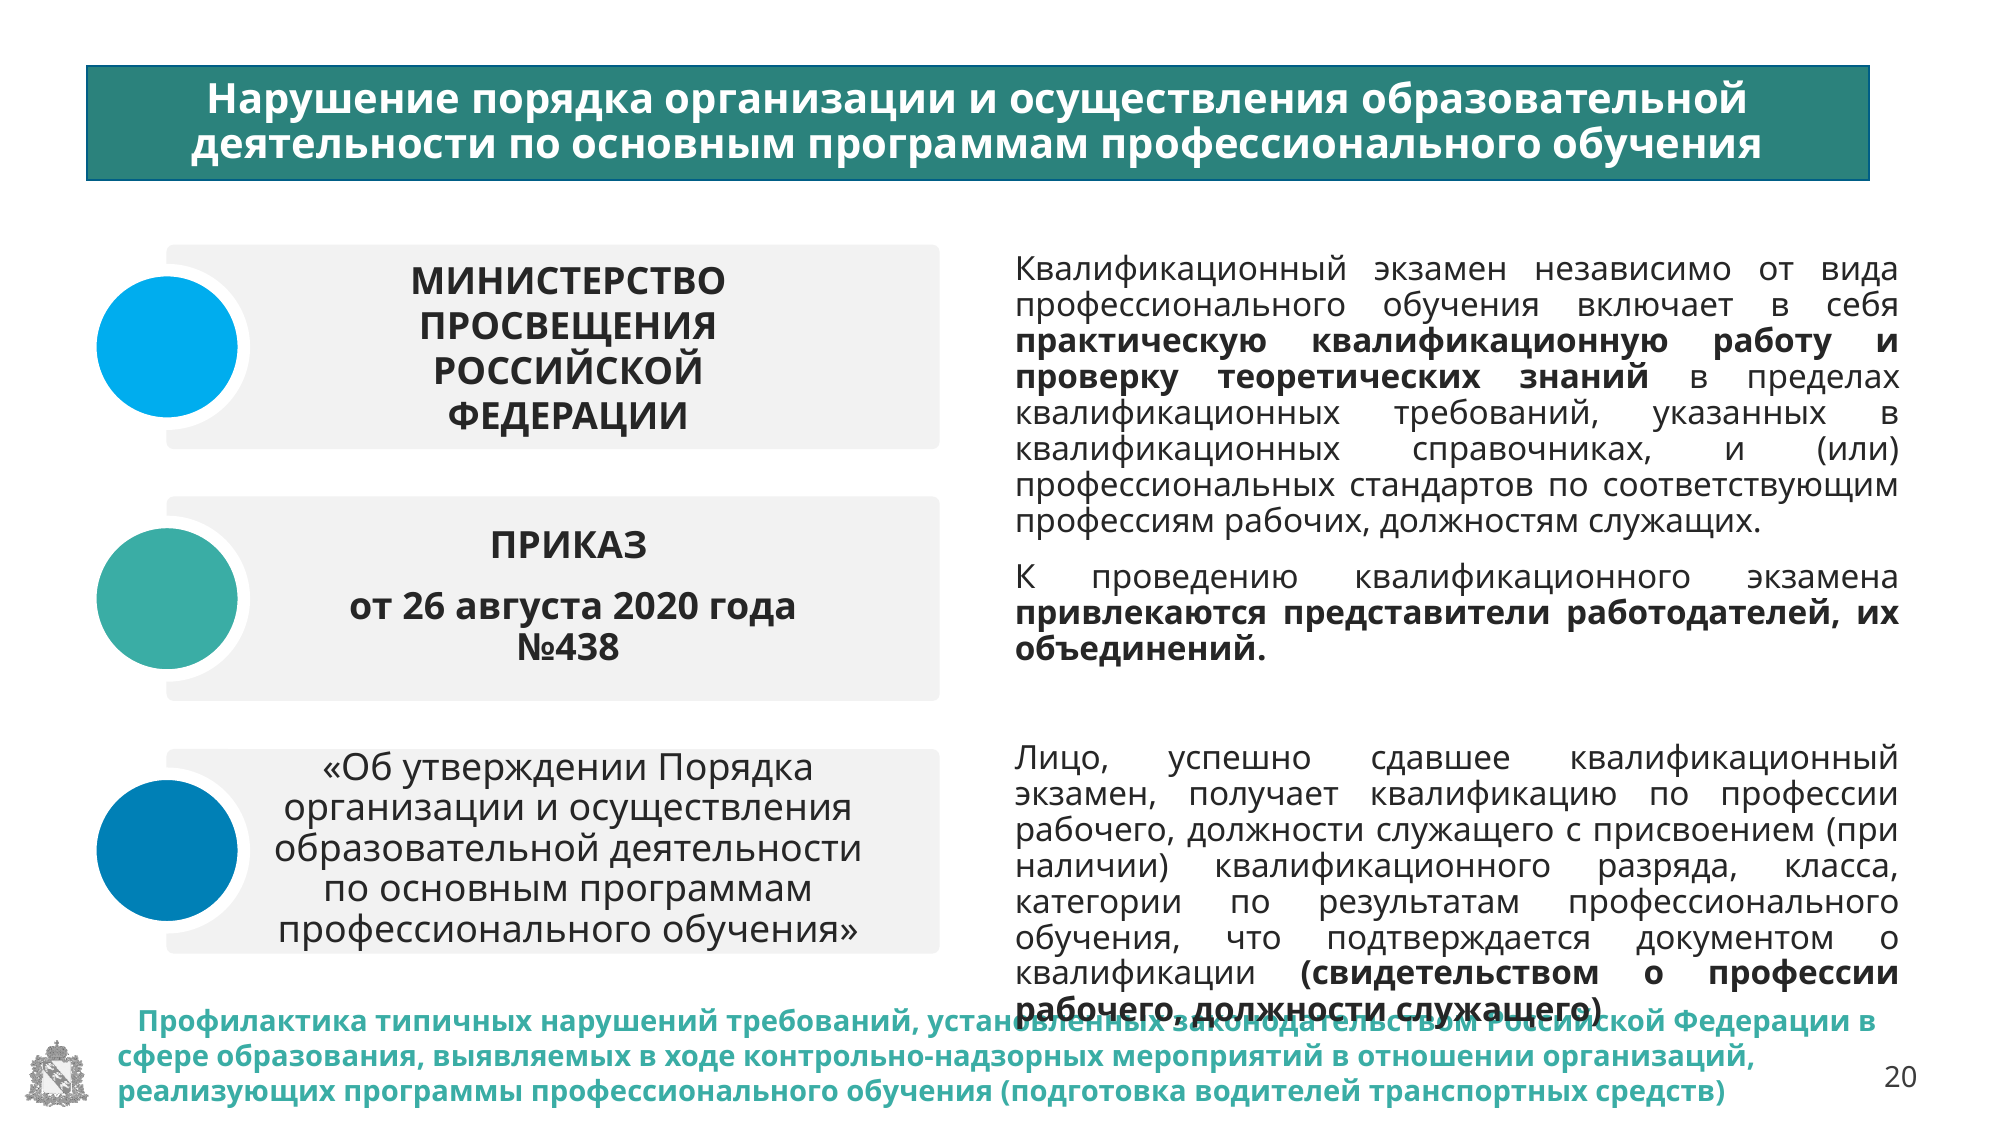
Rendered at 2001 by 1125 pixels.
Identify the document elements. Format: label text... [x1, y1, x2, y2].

list Квалификационный экзамен независимо от вида профессионального обучения включает в себя практическую квалификационную работу и проверку теоретических знаний в пределах квалификационных требований, указанных в квалификационных справочниках, и (или) профессиональных стандартов по соответствующим профессиям рабочих, должностям служащих. К проведению квалификационного экзамена привлекаются представители работодателей, их объединений. Лицо, успешно сдавшее квалификационный экзамен, получает квалификацию по профессии рабочего, должности служащего с присвоением (при наличии) квалификационного разряда, класса, категории по результатам профессионального обучения, что подтверждается документом о квалификации (свидетельством о профессии рабочего, должности служащего) [999, 244, 1916, 983]
text_box МИНИСТЕРСТВО ПРОСВЕЩЕНИЯ РОССИЙСКОЙ ФЕДЕРАЦИИ [318, 249, 819, 489]
text_box «Об утверждении Порядка организации и осуществления образовательной деятельности по основным программам профессионального обучения» [234, 740, 903, 958]
title Нарушение порядка организации и осуществления образовательной деятельности по основным программам профессионального обучения [86, 65, 1870, 181]
text_box ПРИКАЗ от 26 августа 2020 года №438 [318, 518, 819, 676]
